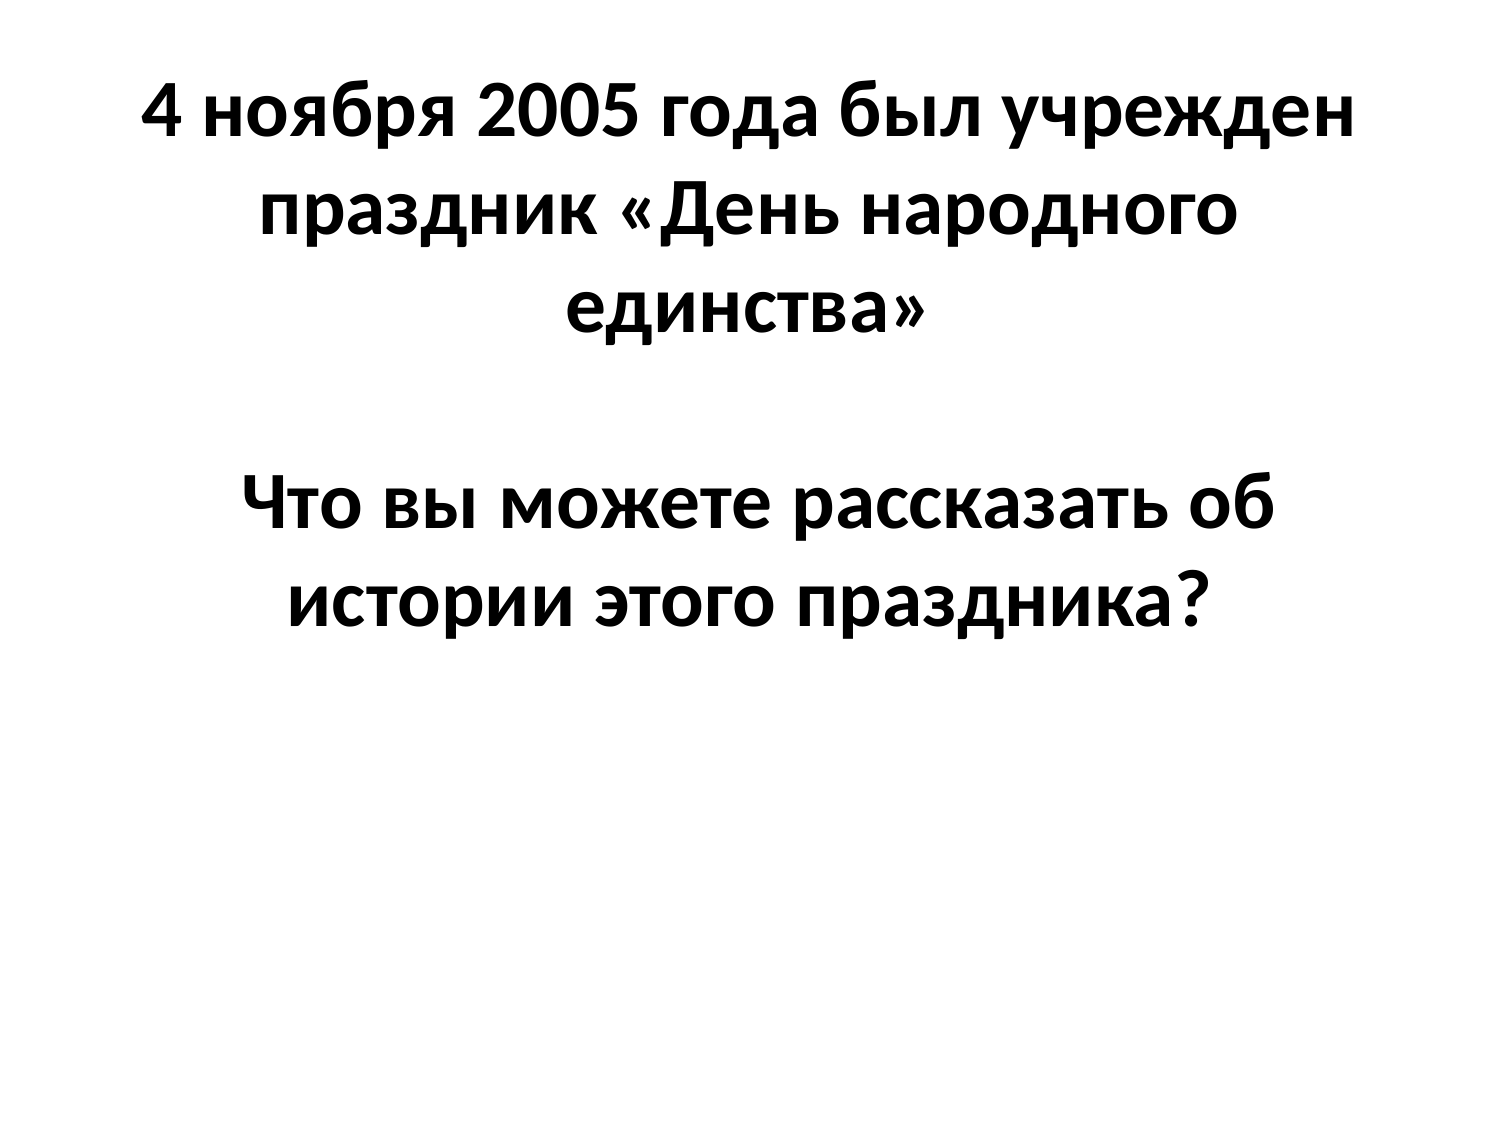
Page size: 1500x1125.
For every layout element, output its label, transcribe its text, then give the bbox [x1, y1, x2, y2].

title 4 ноября 2005 года был учрежден праздник «День народного единства» Что вы можете рассказать об истории этого праздника? [75, 45, 1425, 750]
